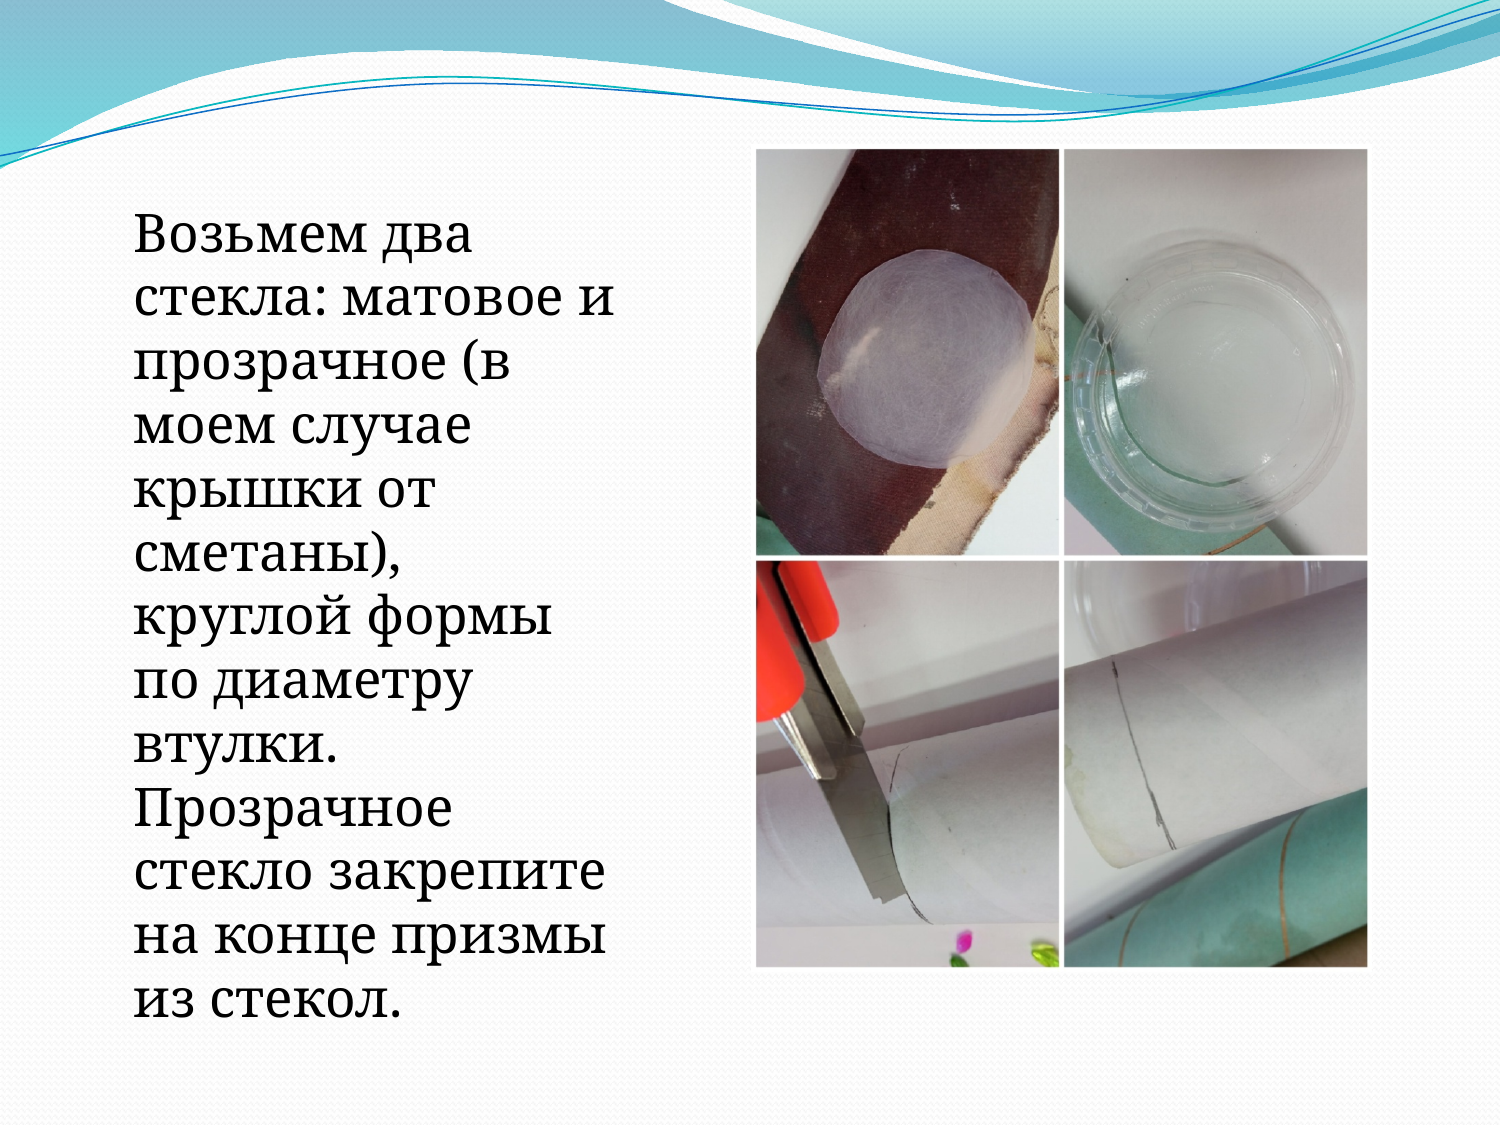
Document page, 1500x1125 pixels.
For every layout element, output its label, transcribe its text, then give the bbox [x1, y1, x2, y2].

picture [749, 143, 1372, 973]
list Возьмем два стекла: матовое и прозрачное (в моем случае крышки от сметаны), круглой формы по диаметру втулки. Прозрачное стекло закрепите на конце призмы из стекол. [75, 117, 645, 1038]
